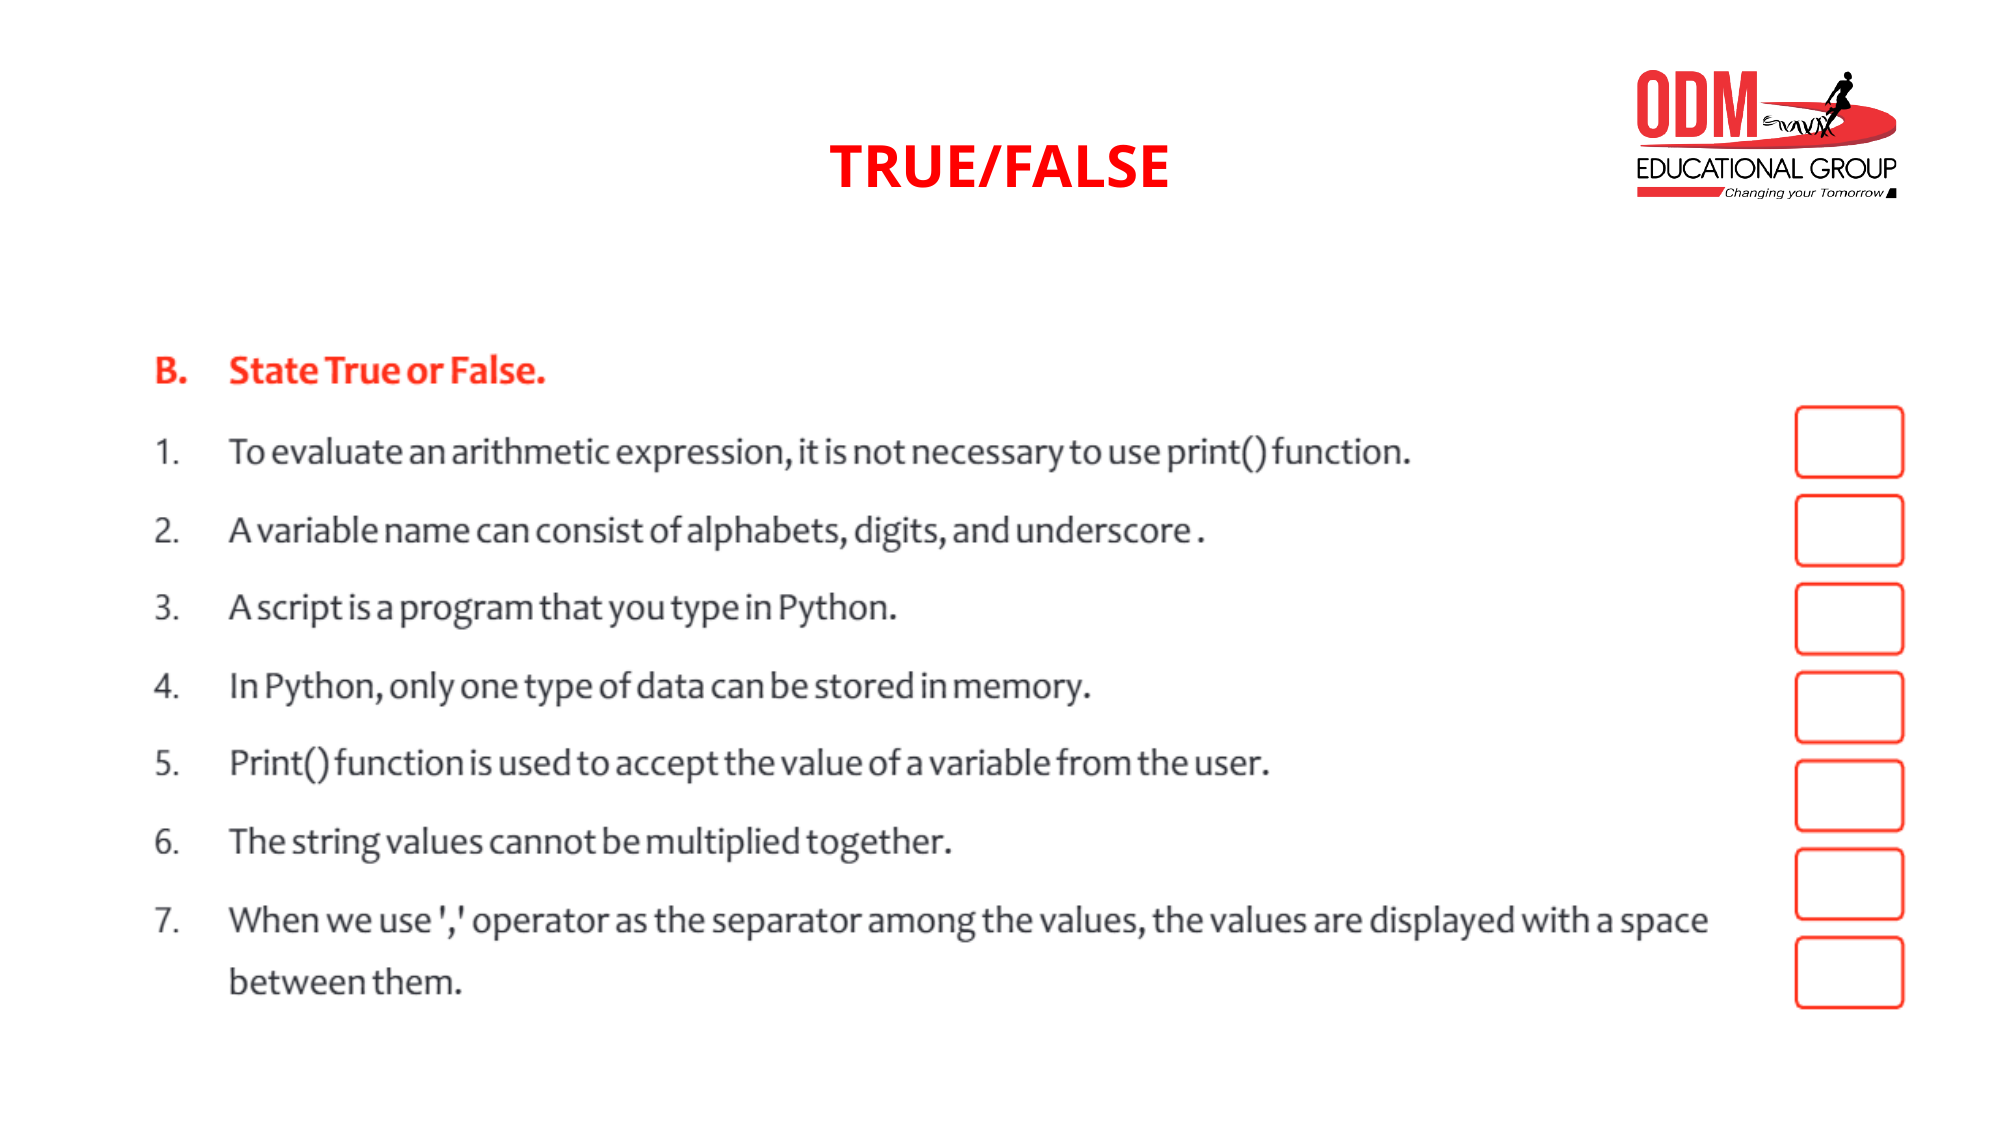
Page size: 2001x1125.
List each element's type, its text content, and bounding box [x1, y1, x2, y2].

text_box [1637, 70, 1897, 199]
title TRUE/FALSE [137, 59, 1863, 278]
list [137, 337, 1917, 1033]
